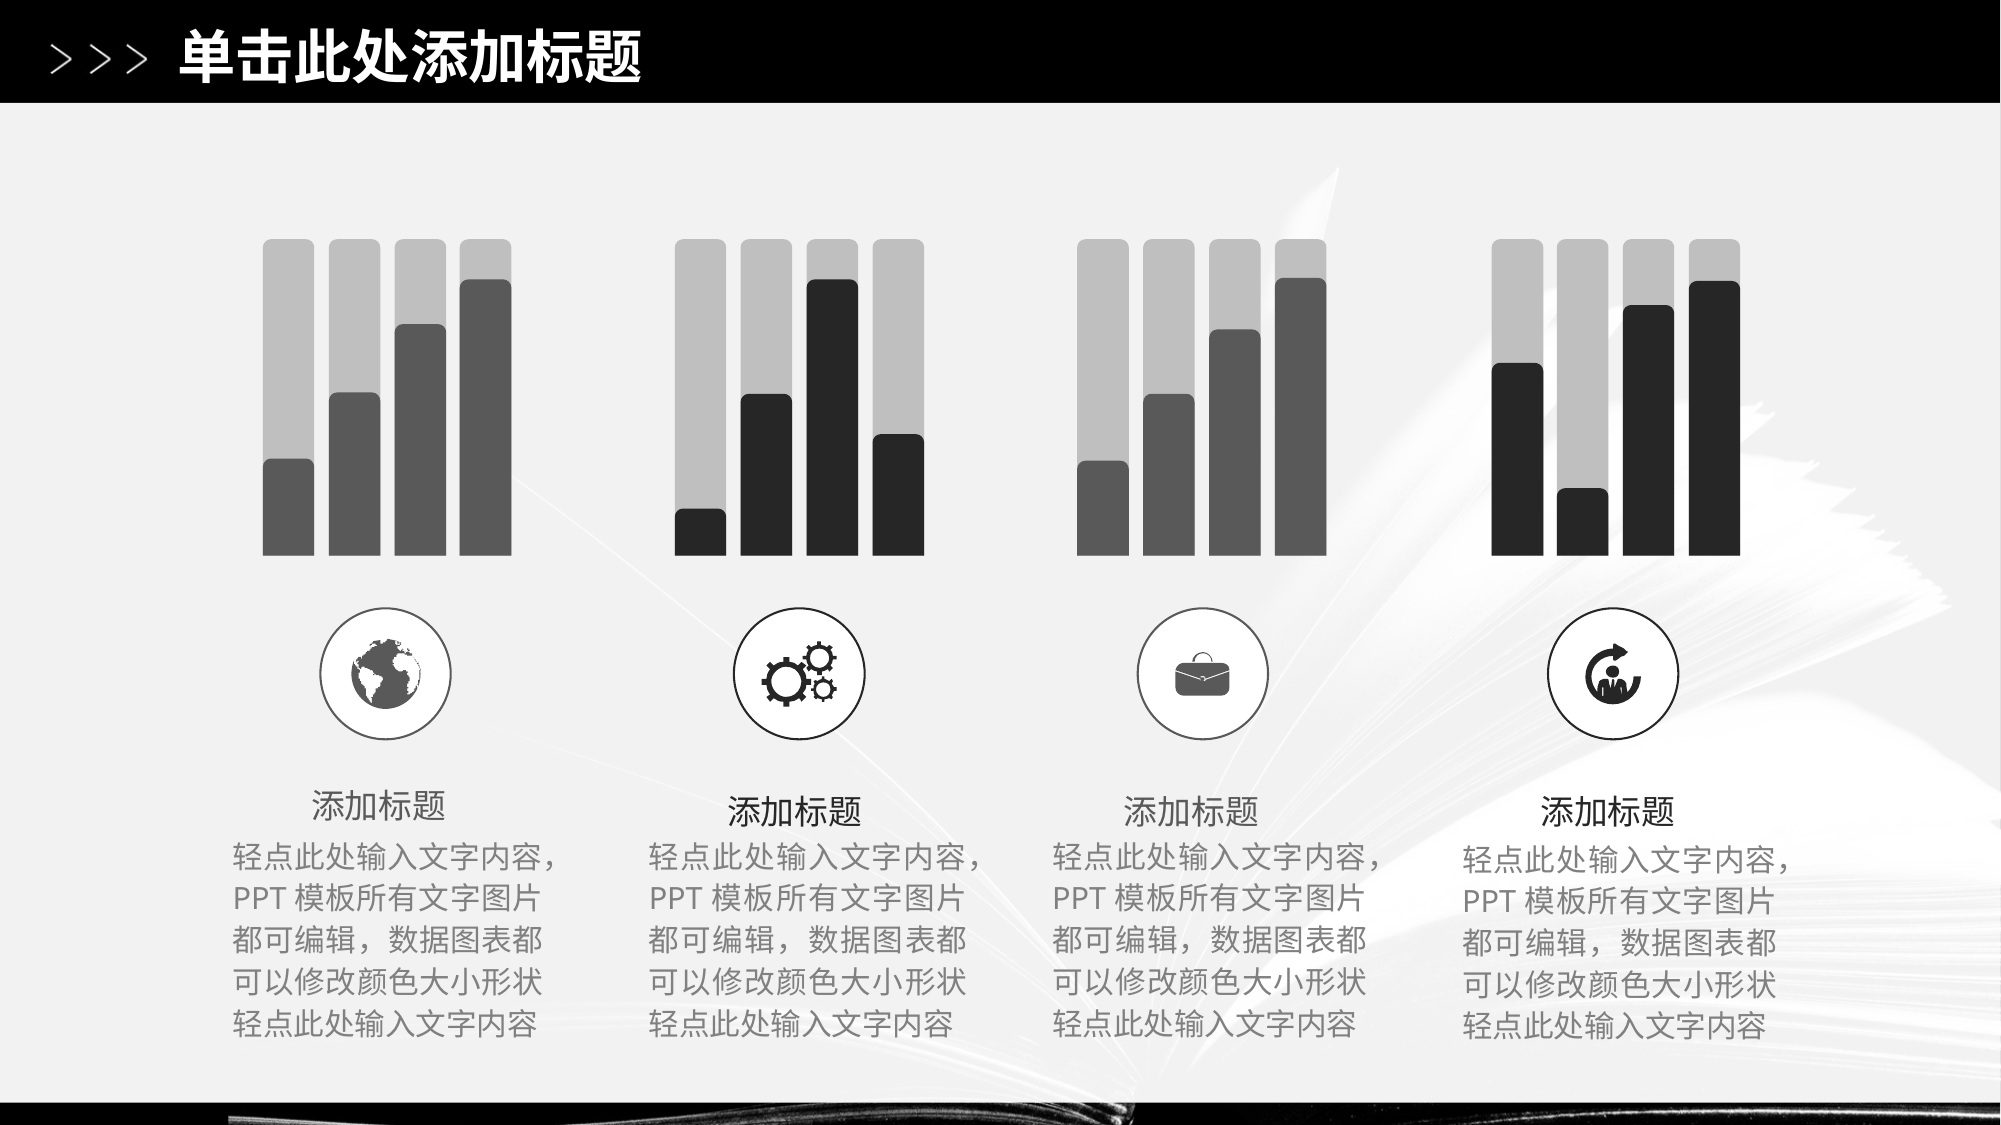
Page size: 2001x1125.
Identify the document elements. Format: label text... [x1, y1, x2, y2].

text_box [1491, 362, 1544, 556]
text_box [740, 393, 793, 556]
picture [0, 0, 2001, 1125]
text_box 添加标题 [711, 764, 1020, 835]
text_box [1688, 280, 1741, 556]
text_box [1077, 460, 1129, 556]
text_box 轻点此处输入文字内容，PPT模板所有文字图片都可编辑，数据图表都可以修改颜色大小形状轻点此处输入文字内容 [216, 824, 559, 1049]
text_box 添加标题 [1107, 764, 1417, 835]
text_box [320, 608, 451, 740]
text_box 轻点此处输入文字内容，PPT模板所有文字图片都可编辑，数据图表都可以修改颜色大小形状轻点此处输入文字内容 [1446, 827, 1793, 1052]
text_box 添加标题 [295, 757, 604, 828]
text_box [1077, 239, 1129, 465]
text_box [262, 239, 315, 466]
text_box [1622, 305, 1675, 556]
text_box [262, 458, 315, 556]
text_box [1143, 239, 1195, 399]
text_box [1622, 239, 1675, 312]
text_box 轻点此处输入文字内容，PPT模板所有文字图片都可编辑，数据图表都可以修改颜色大小形状轻点此处输入文字内容 [632, 824, 984, 1049]
text_box [1548, 608, 1679, 740]
text_box [1585, 643, 1641, 705]
text_box 轻点此处输入文字内容，PPT模板所有文字图片都可编辑，数据图表都可以修改颜色大小形状轻点此处输入文字内容 [1036, 824, 1384, 1049]
text_box [1137, 608, 1269, 740]
text_box [394, 324, 447, 556]
text_box [1274, 239, 1327, 285]
text_box [761, 641, 837, 707]
text_box [1175, 652, 1230, 696]
text_box [740, 239, 793, 401]
text_box [459, 239, 512, 286]
text_box [1143, 393, 1195, 556]
text_box [1556, 239, 1609, 495]
text_box [674, 239, 727, 515]
text_box [1688, 239, 1741, 288]
text_box [674, 508, 727, 556]
text_box [328, 392, 381, 556]
text_box [872, 434, 925, 556]
title 单击此处添加标题 [162, 5, 1888, 115]
text_box [1556, 488, 1609, 556]
text_box 添加标题 [1524, 764, 1834, 835]
text_box [1209, 329, 1261, 556]
text_box [1274, 277, 1327, 556]
text_box [1209, 239, 1261, 335]
text_box [872, 239, 925, 441]
text_box [459, 279, 512, 556]
text_box [1491, 239, 1544, 369]
text_box [328, 239, 381, 400]
text_box [806, 239, 859, 286]
text_box [806, 279, 859, 556]
text_box [351, 638, 421, 709]
text_box [394, 239, 447, 331]
text_box [733, 608, 865, 740]
